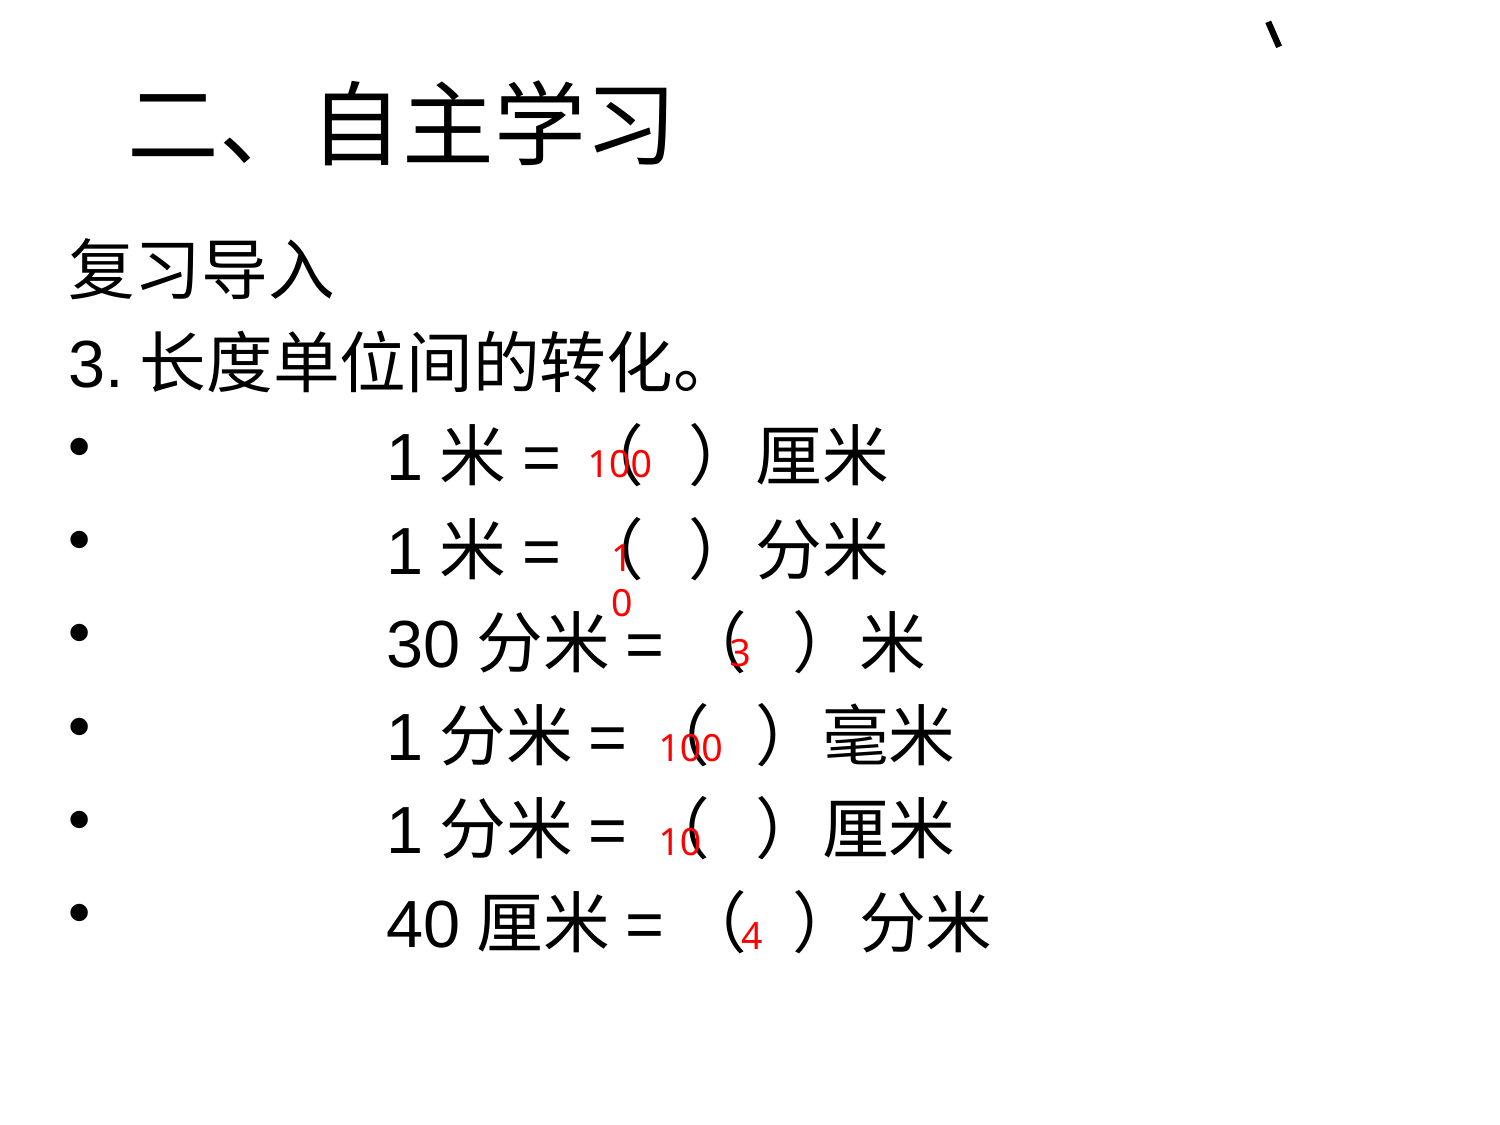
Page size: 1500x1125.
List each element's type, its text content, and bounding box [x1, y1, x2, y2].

list 复习导入 3.长度单位间的转化。 1米=（ ）厘米 1米=（ ）分米 30分米=（ ）米 1分米=（ ）毫米 1分米=（ ）厘米 40厘米=（ ）分米 [52, 219, 1377, 1012]
title 二、自主学习 [112, 24, 1058, 185]
text_box 3 [714, 621, 809, 682]
text_box 10 [596, 527, 668, 632]
text_box 10 [643, 810, 739, 871]
text_box 100 [572, 432, 750, 493]
text_box 4 [726, 904, 786, 965]
text_box 100 [643, 716, 762, 776]
